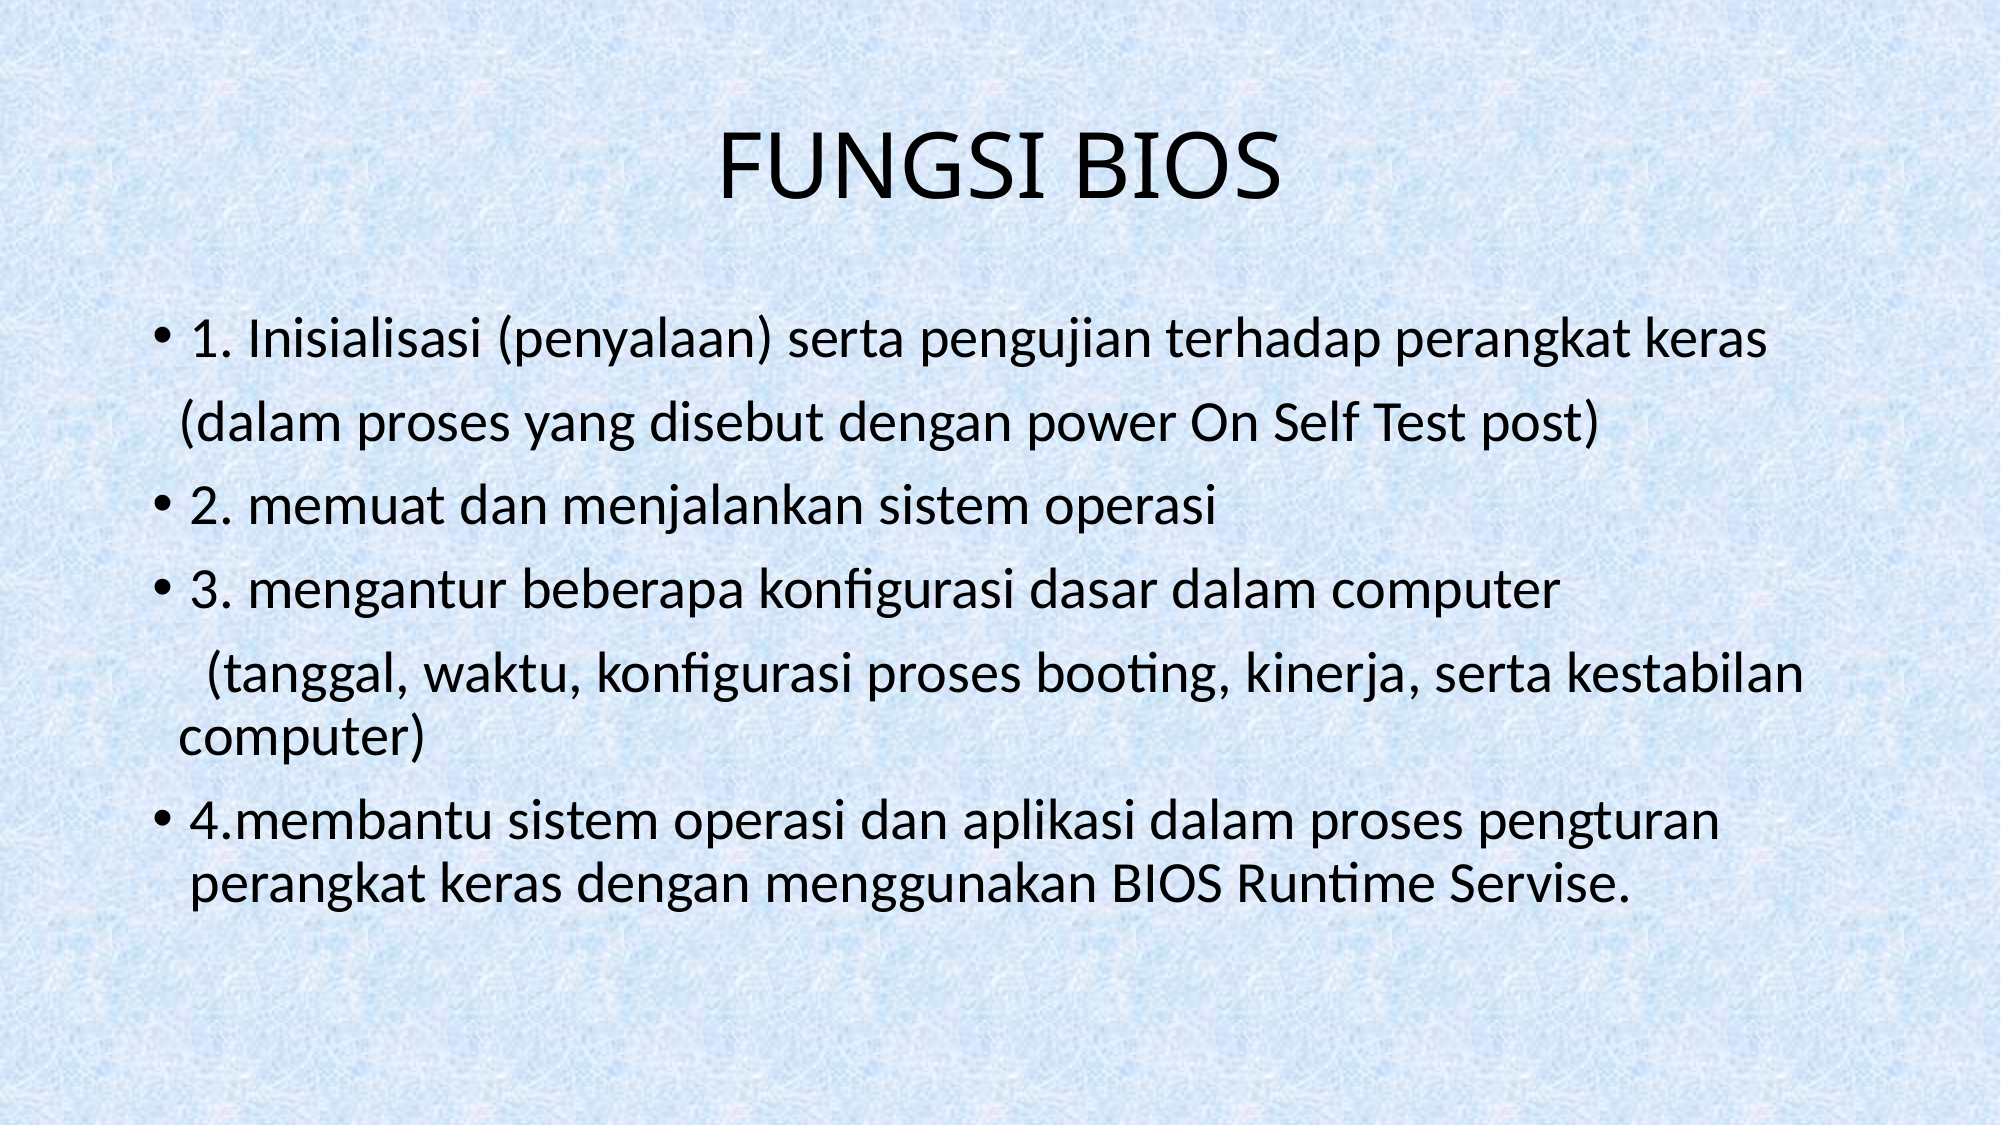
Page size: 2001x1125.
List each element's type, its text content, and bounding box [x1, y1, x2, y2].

title FUNGSI BIOS [137, 59, 1863, 278]
list 1. Inisialisasi (penyalaan) serta pengujian terhadap perangkat keras (dalam proses yang disebut dengan power On Self Test post) 2. memuat dan menjalankan sistem operasi 3. mengantur beberapa konfigurasi dasar dalam computer (tanggal, waktu, konfigurasi proses booting, kinerja, serta kestabilan computer) 4.membantu sistem operasi dan aplikasi dalam proses pengturan perangkat keras dengan menggunakan BIOS Runtime Servise. [137, 299, 1863, 1014]
picture [0, 0, 2001, 1125]
